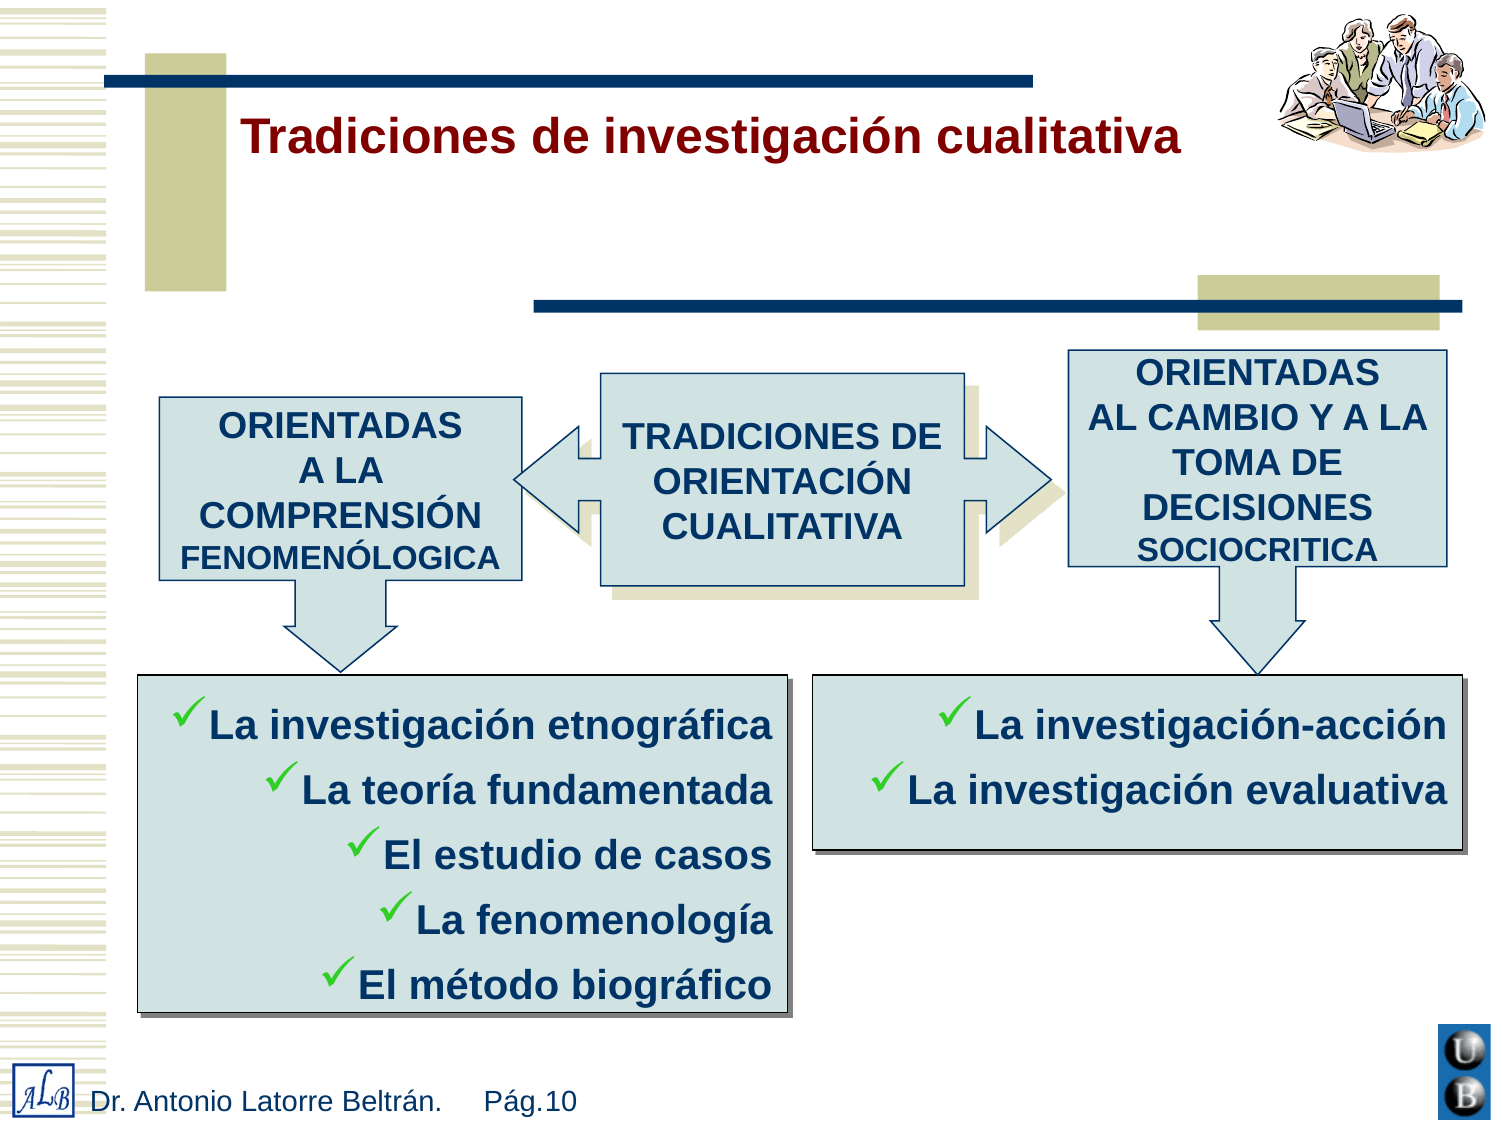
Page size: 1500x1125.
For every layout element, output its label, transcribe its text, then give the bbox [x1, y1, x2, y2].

picture [1438, 1024, 1491, 1120]
picture [12, 1063, 75, 1118]
title Tradiciones de investigación cualitativa [224, 99, 1436, 288]
text_box TRADICIONES DE ORIENTACIÓN CUALITATIVA [513, 373, 1052, 586]
picture [1274, 12, 1488, 155]
text_box ORIENTADAS A LA COMPRENSIÓN FENOMENÓLOGICA [159, 397, 522, 673]
text_box La investigación-acción La investigación evaluativa [812, 675, 1463, 850]
text_box ORIENTADAS AL CAMBIO Y A LA TOMA DE DECISIONES SOCIOCRITICA [1068, 350, 1447, 676]
text_box La investigación etnográfica La teoría fundamentada El estudio de casos La fenomenología El método biográfico [137, 675, 788, 1013]
